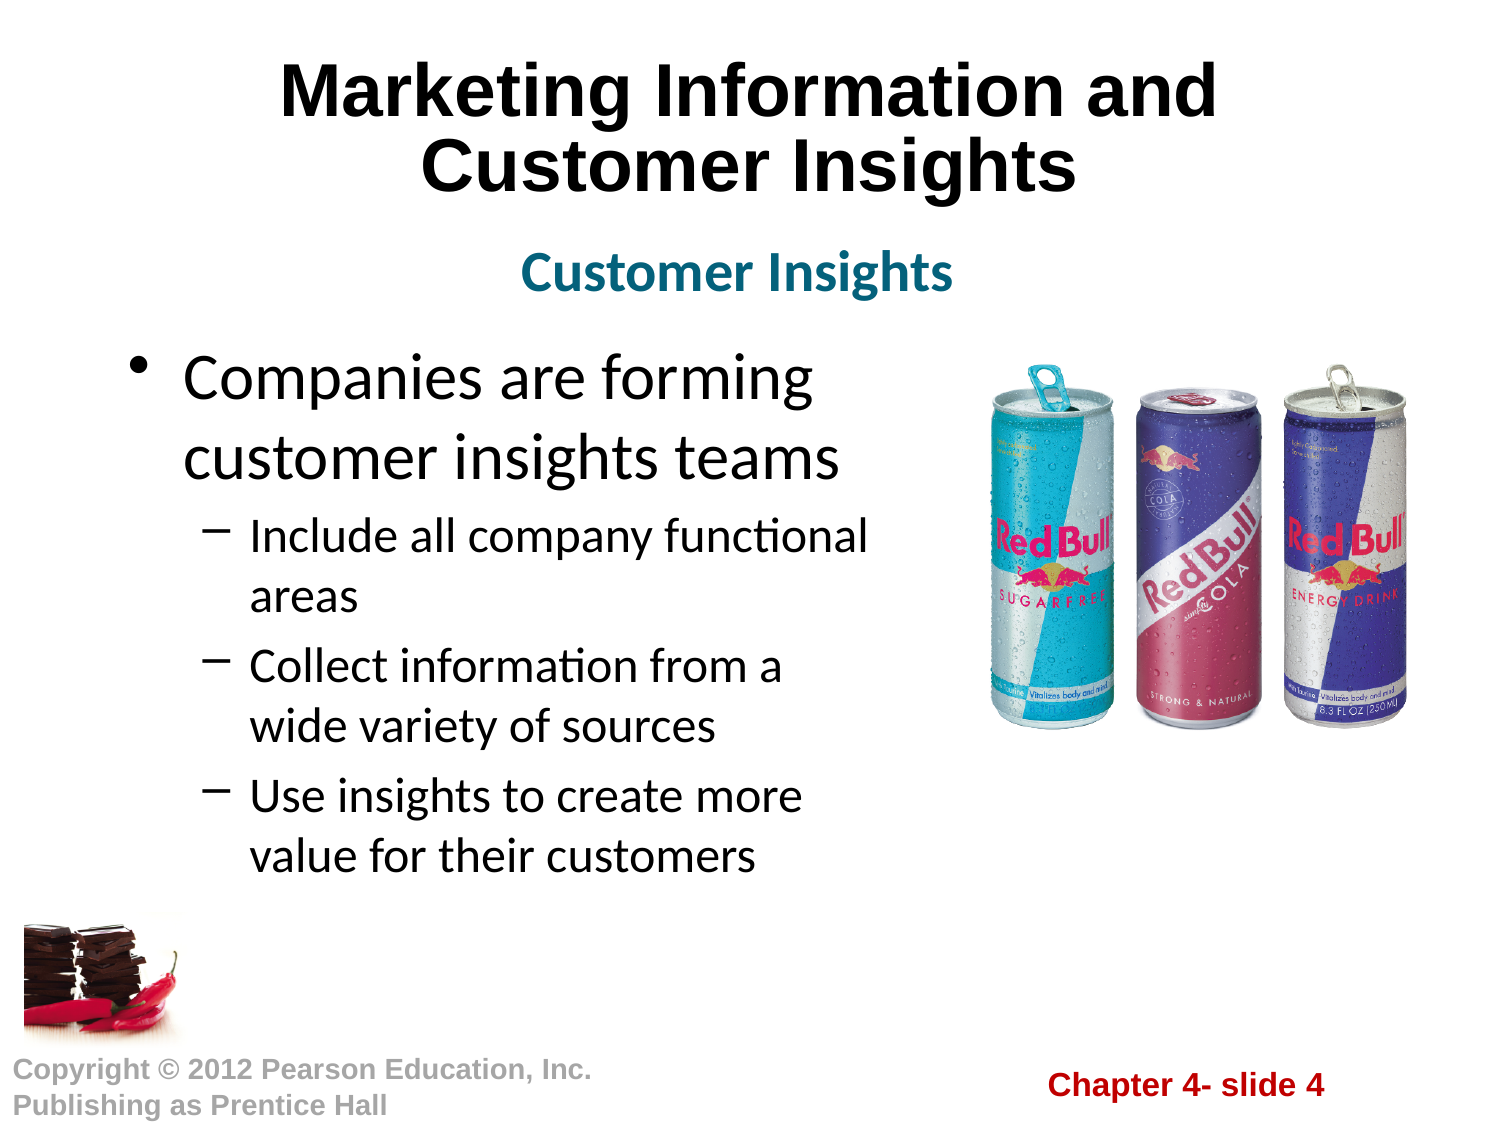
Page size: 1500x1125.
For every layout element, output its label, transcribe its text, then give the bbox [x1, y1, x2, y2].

title Marketing Information and Customer Insights [112, 37, 1388, 226]
picture [987, 362, 1410, 732]
picture [24, 912, 191, 1050]
list Companies are forming customer insights teams Include all company functional areas Collect information from a wide variety of sources Use insights to create more value for their customers [112, 324, 888, 1001]
list Customer Insights [149, 237, 1326, 301]
